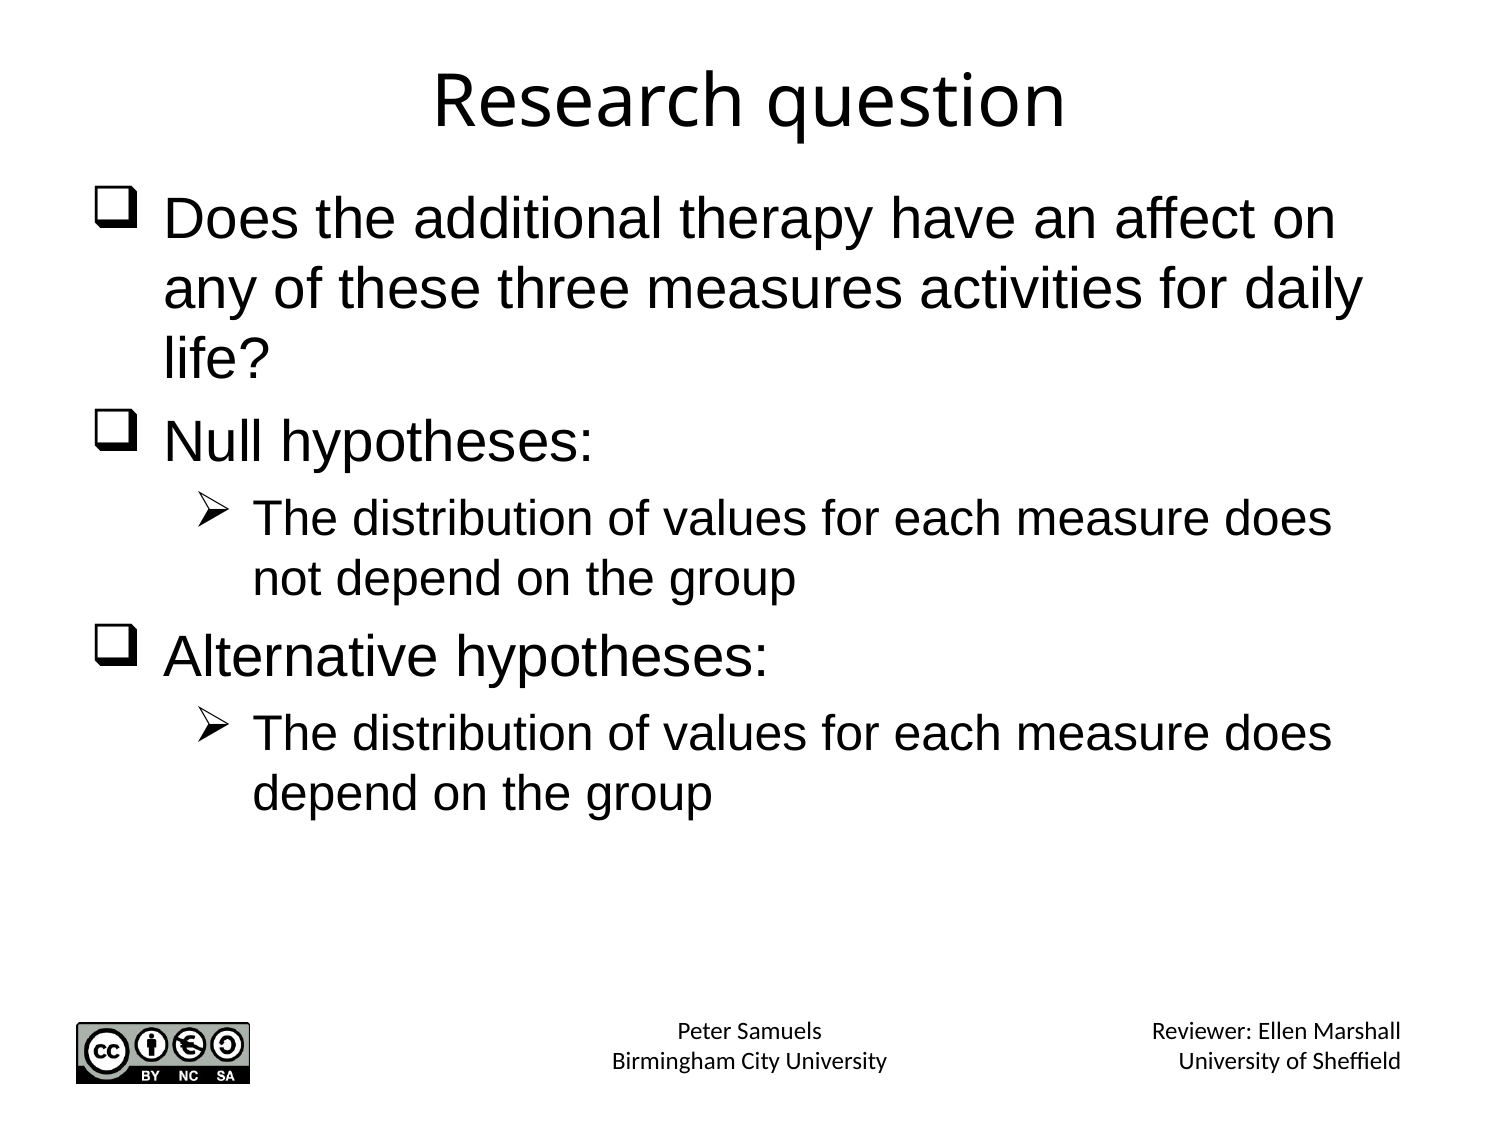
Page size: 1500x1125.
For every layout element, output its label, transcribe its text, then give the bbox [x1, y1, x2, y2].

list Does the additional therapy have an affect on any of these three measures activities for daily life? Null hypotheses: The distribution of values for each measure does not depend on the group Alternative hypotheses: The distribution of values for each measure does depend on the group [75, 172, 1425, 929]
picture [76, 1022, 251, 1084]
title Research question [75, 45, 1425, 149]
text_box Peter Samuels Birmingham City University [549, 1007, 951, 1083]
text_box Reviewer: Ellen Marshall University of Sheffield [1038, 1007, 1417, 1083]
